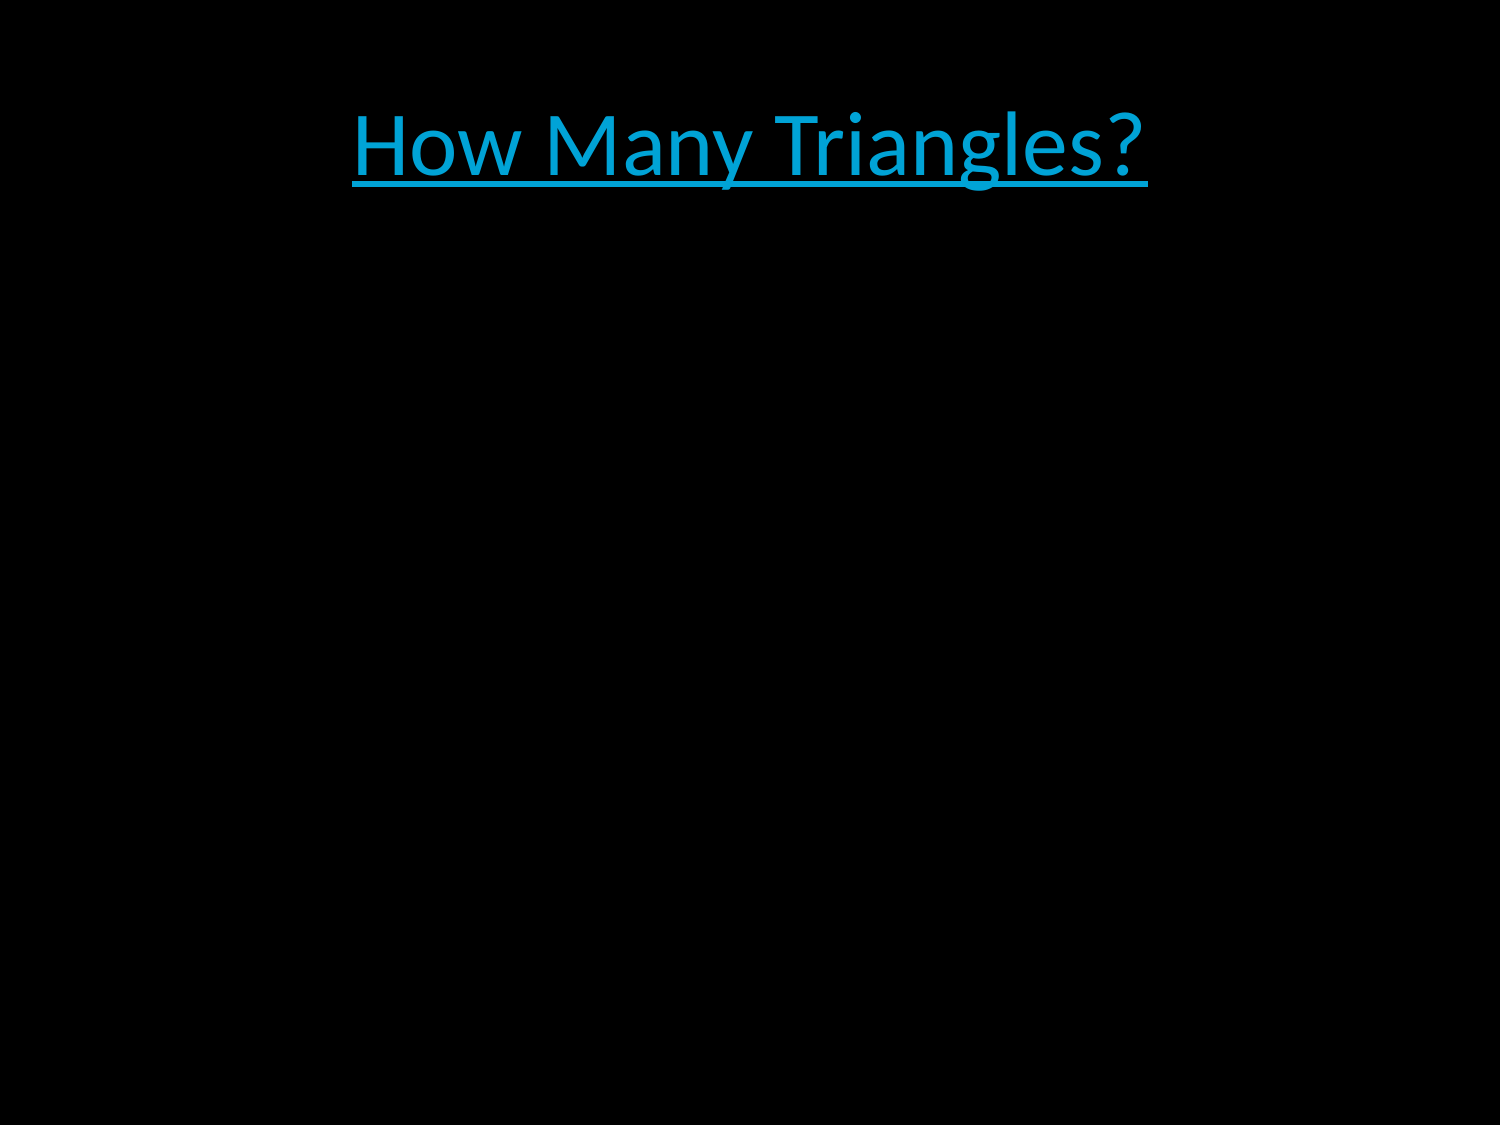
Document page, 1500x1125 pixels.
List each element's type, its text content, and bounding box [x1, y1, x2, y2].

title How Many Triangles? [75, 45, 1425, 233]
